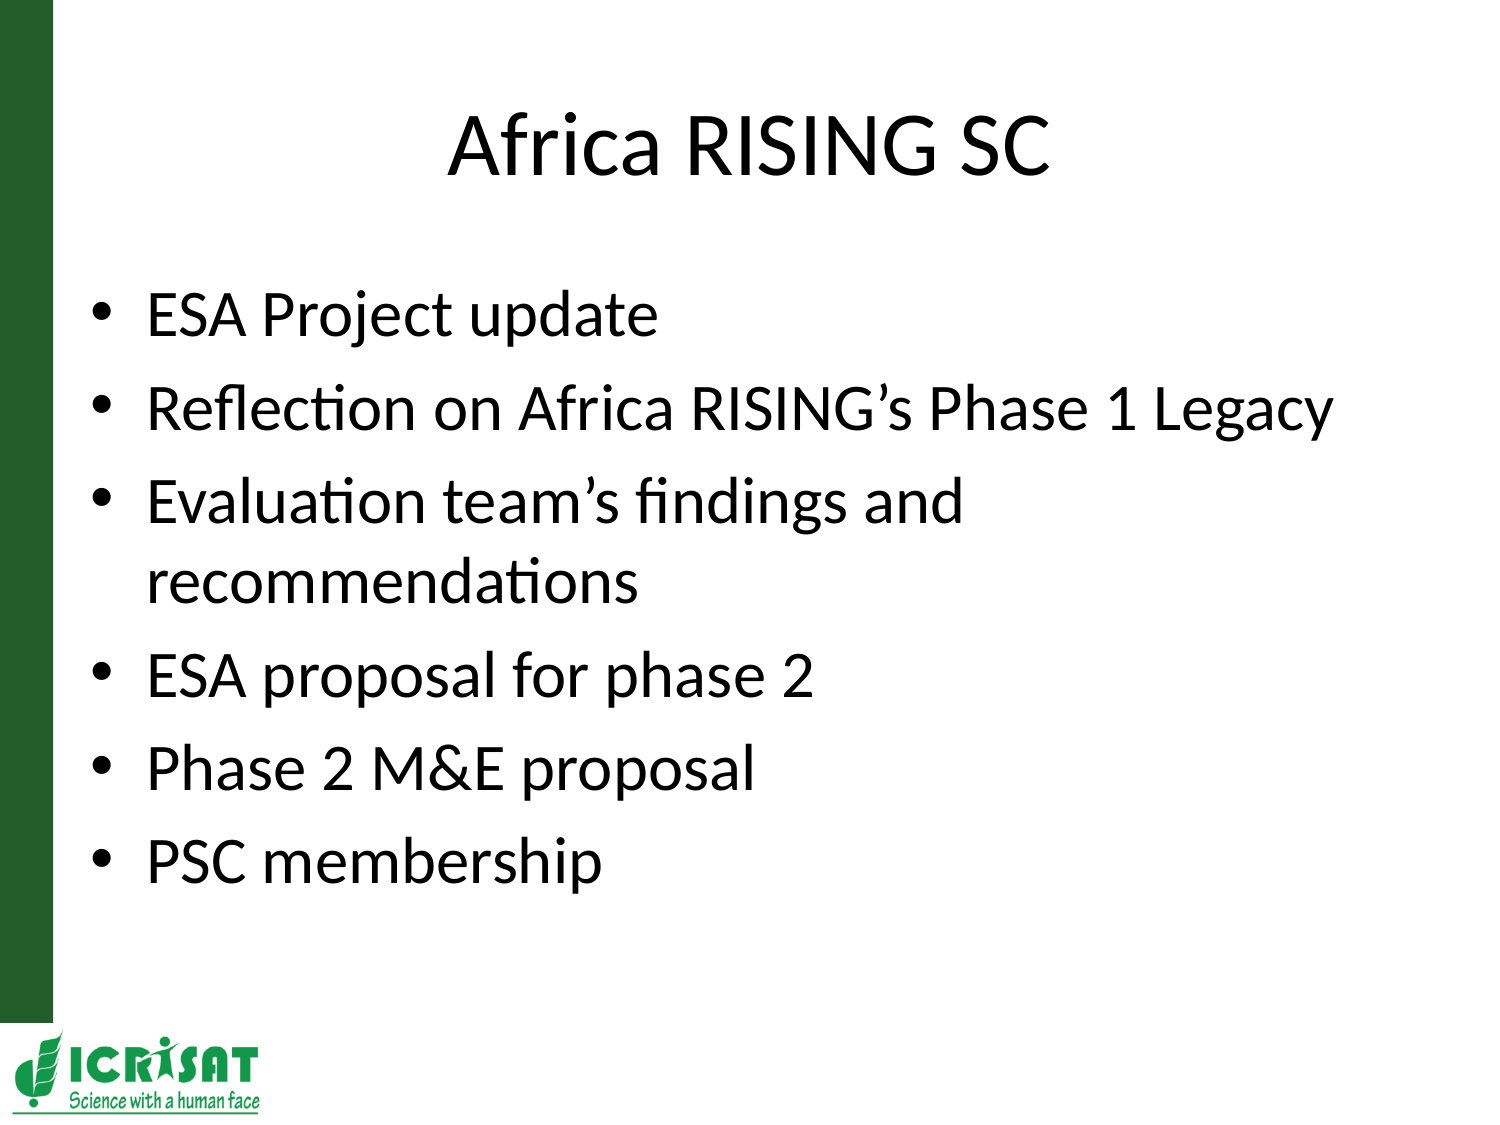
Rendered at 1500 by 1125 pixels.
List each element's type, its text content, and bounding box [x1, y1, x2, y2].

list ESA Project update Reflection on Africa RISING’s Phase 1 Legacy Evaluation team’s findings and recommendations ESA proposal for phase 2 Phase 2 M&E proposal PSC membership [75, 262, 1471, 1005]
title Africa RISING SC [75, 45, 1425, 233]
picture [0, 1023, 264, 1123]
